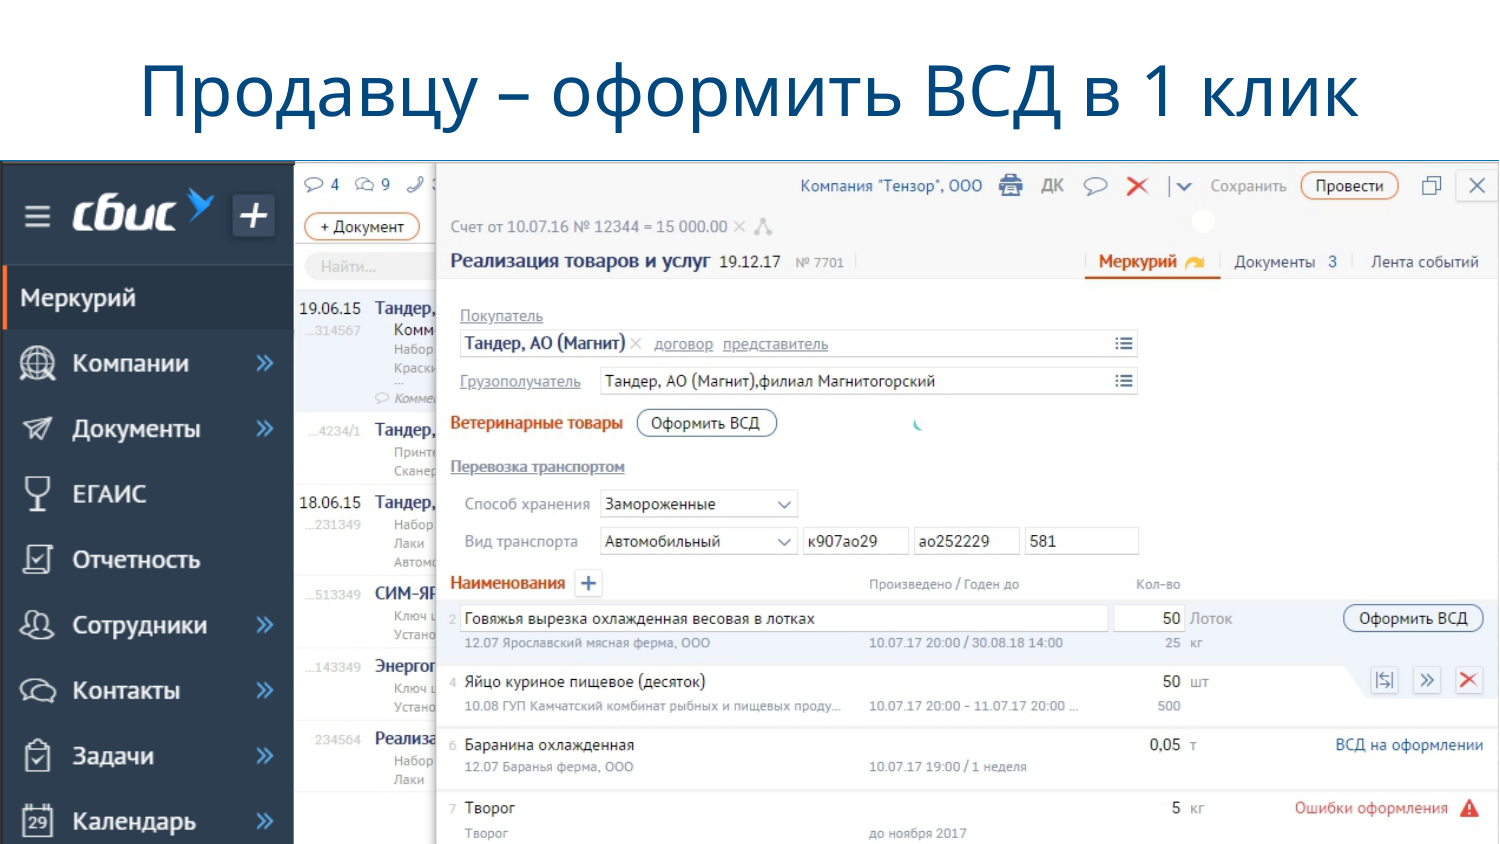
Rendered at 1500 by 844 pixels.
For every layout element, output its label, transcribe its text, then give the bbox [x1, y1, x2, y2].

text_box Продавцу – оформить ВСД в 1 клик [47, 29, 1453, 147]
picture [0, 160, 1499, 844]
